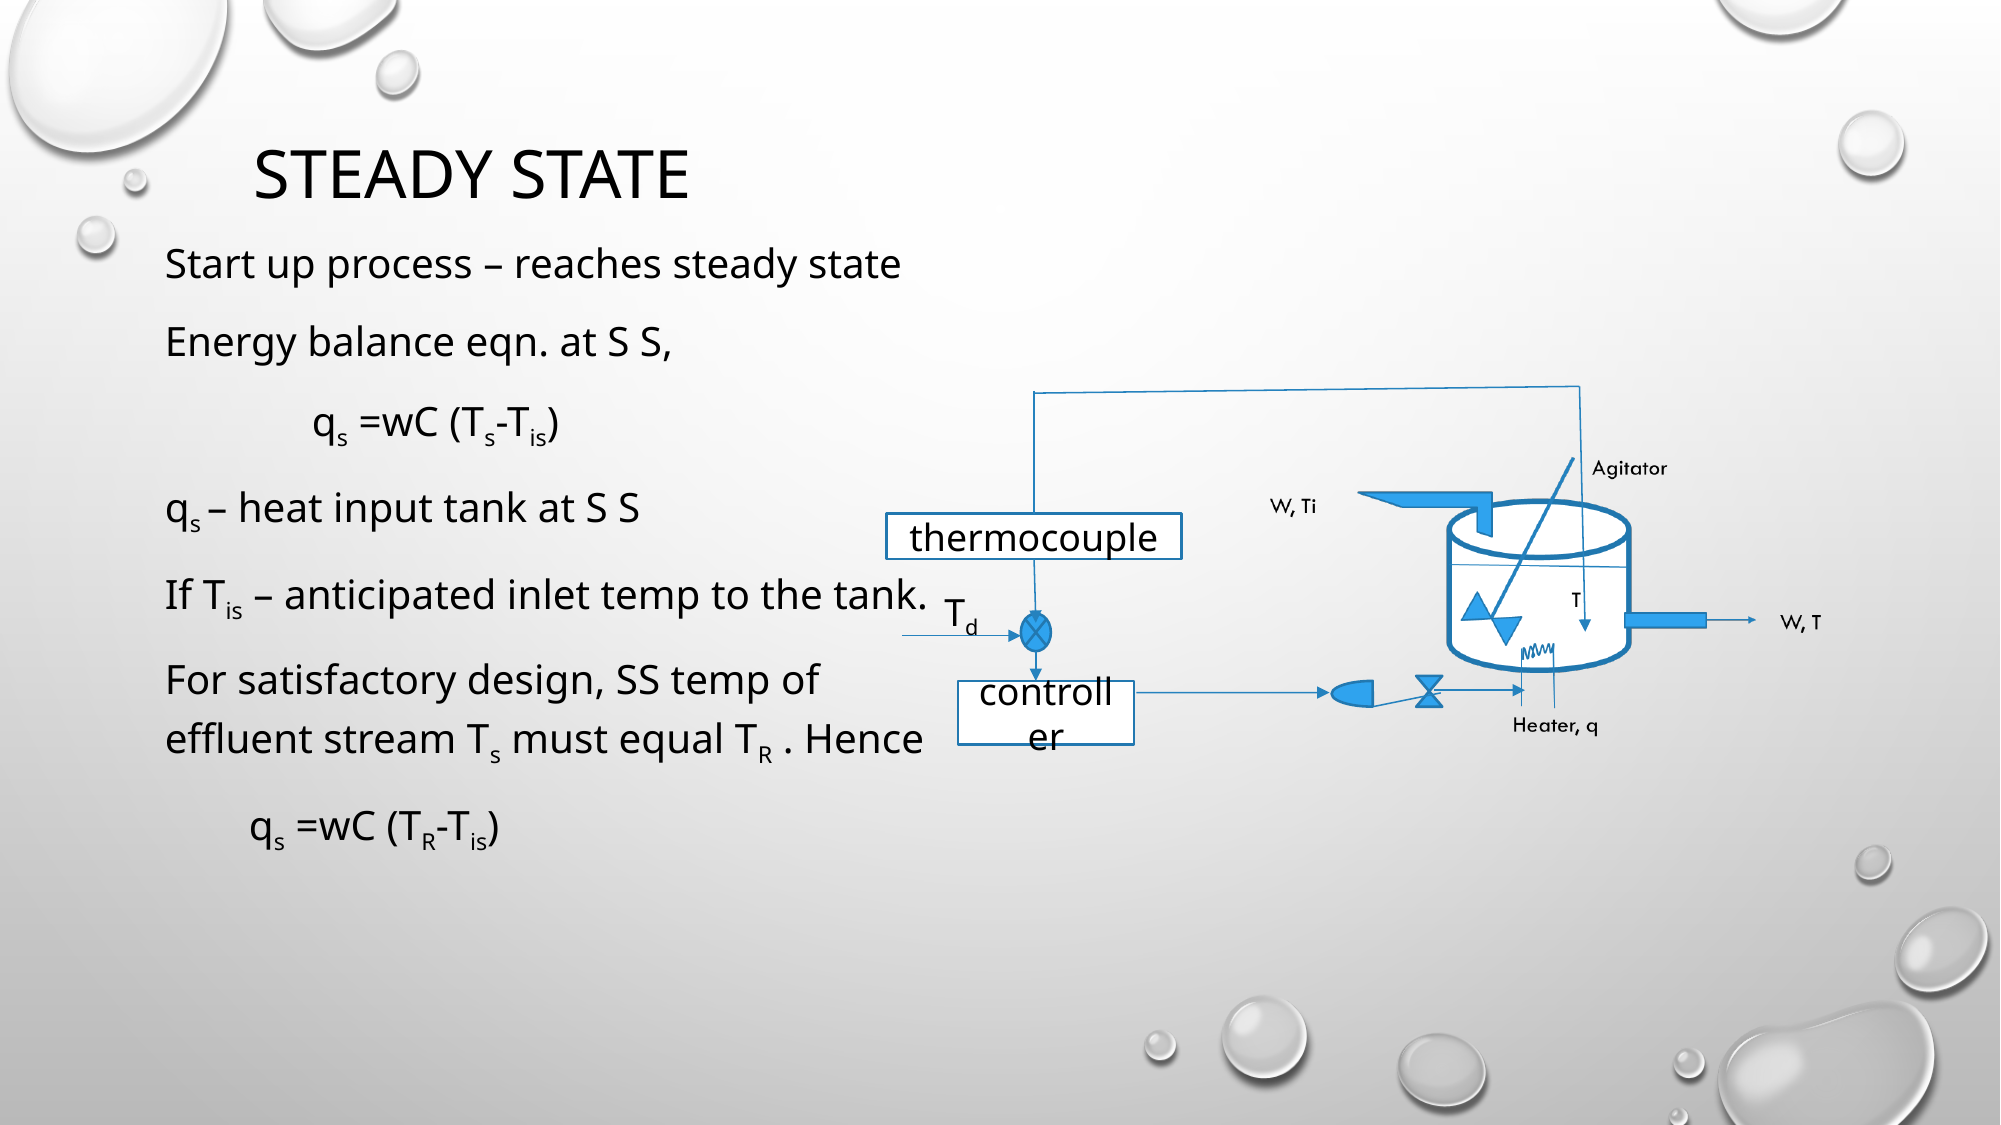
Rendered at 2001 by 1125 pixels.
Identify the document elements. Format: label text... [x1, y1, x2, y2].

text_box [1019, 613, 1053, 653]
list Start up process – reaches steady state Energy balance eqn. at S S, qs =wC (Ts-Tis) qs – heat input tank at S S If Tis – anticipated inlet temp to the tank. For satisfactory design, SS temp of effluent stream Ts must equal TR . Hence qs =wC (TR-Tis) [149, 220, 950, 950]
picture [0, 0, 2000, 1125]
text_box controller [957, 680, 1135, 746]
title Steady state [149, 99, 796, 220]
text_box Td [929, 581, 994, 635]
text_box thermocouple [885, 512, 1183, 560]
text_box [1033, 386, 1580, 394]
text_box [1033, 558, 1037, 624]
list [1255, 444, 1836, 752]
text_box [1579, 386, 1586, 632]
